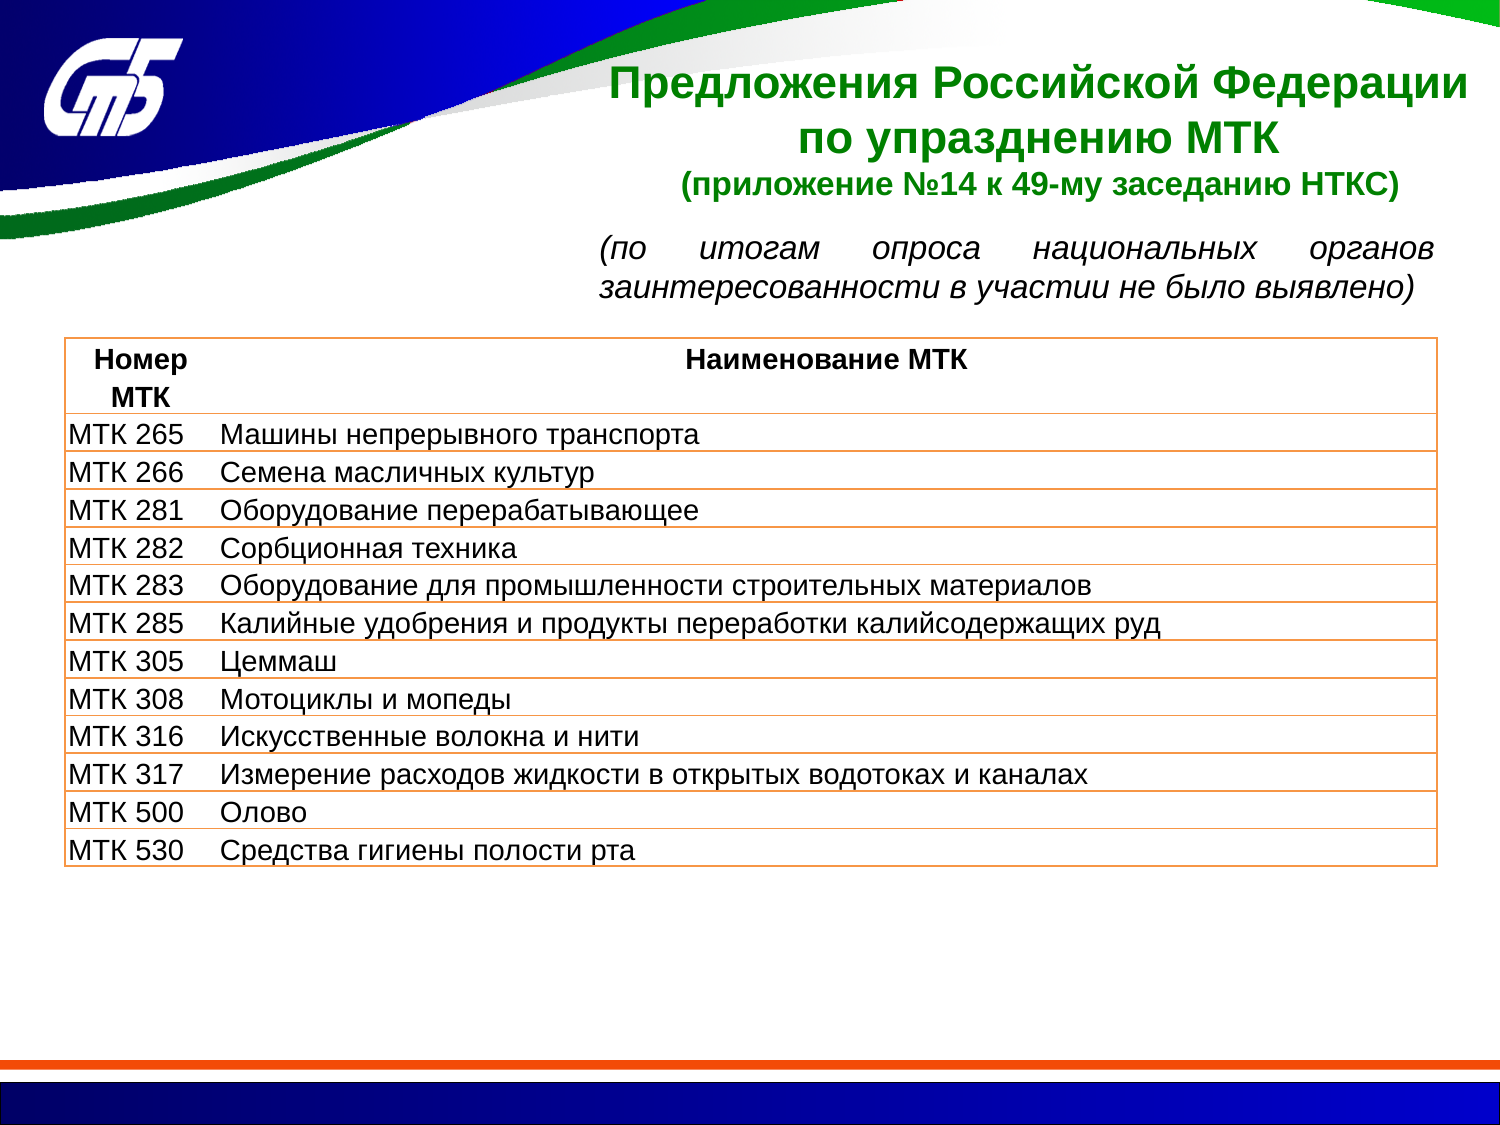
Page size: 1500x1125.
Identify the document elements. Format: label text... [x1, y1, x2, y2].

table_cell Оборудование для промышленности строительных материалов [217, 565, 1436, 601]
table_cell МТК 265 [66, 414, 217, 450]
table_cell Измерение расходов жидкости в открытых водотоках и каналах [217, 754, 1436, 790]
table_cell Олово [217, 792, 1436, 828]
table_cell МТК 500 [66, 792, 217, 828]
table_cell Семена масличных культур [217, 452, 1436, 488]
table_cell МТК 282 [66, 528, 217, 564]
table_cell МТК 317 [66, 754, 217, 790]
table_cell Искусственные волокна и нити [217, 716, 1436, 752]
text_box (по итогам опроса национальных органов заинтересованности в участии не было выявлено) [584, 218, 1451, 313]
table_cell Средства гигиены полости рта [217, 829, 1436, 865]
table_cell МТК 316 [66, 716, 217, 752]
table_cell МТК 283 [66, 565, 217, 601]
table_cell МТК 305 [66, 641, 217, 677]
table_cell МТК 285 [66, 603, 217, 639]
table_header Номер МТК [66, 339, 217, 413]
table_cell Сорбционная техника [217, 528, 1436, 564]
text_box Предложения Российской Федерации по упразднению МТК (приложение №14 к 49-му заседанию НТКС) [572, 46, 1500, 209]
table_cell МТК 308 [66, 679, 217, 715]
table_cell Мотоциклы и мопеды [217, 679, 1436, 715]
picture [0, 0, 1500, 1047]
table_cell МТК 530 [66, 829, 217, 865]
table_cell Цеммаш [217, 641, 1436, 677]
table_cell Машины непрерывного транспорта [217, 414, 1436, 450]
table_cell Оборудование перерабатывающее [217, 490, 1436, 526]
table_cell Калийные удобрения и продукты переработки калийсодержащих руд [217, 603, 1436, 639]
table_header Наименование МТК [217, 339, 1436, 413]
table_cell МТК 281 [66, 490, 217, 526]
table_cell МТК 266 [66, 452, 217, 488]
